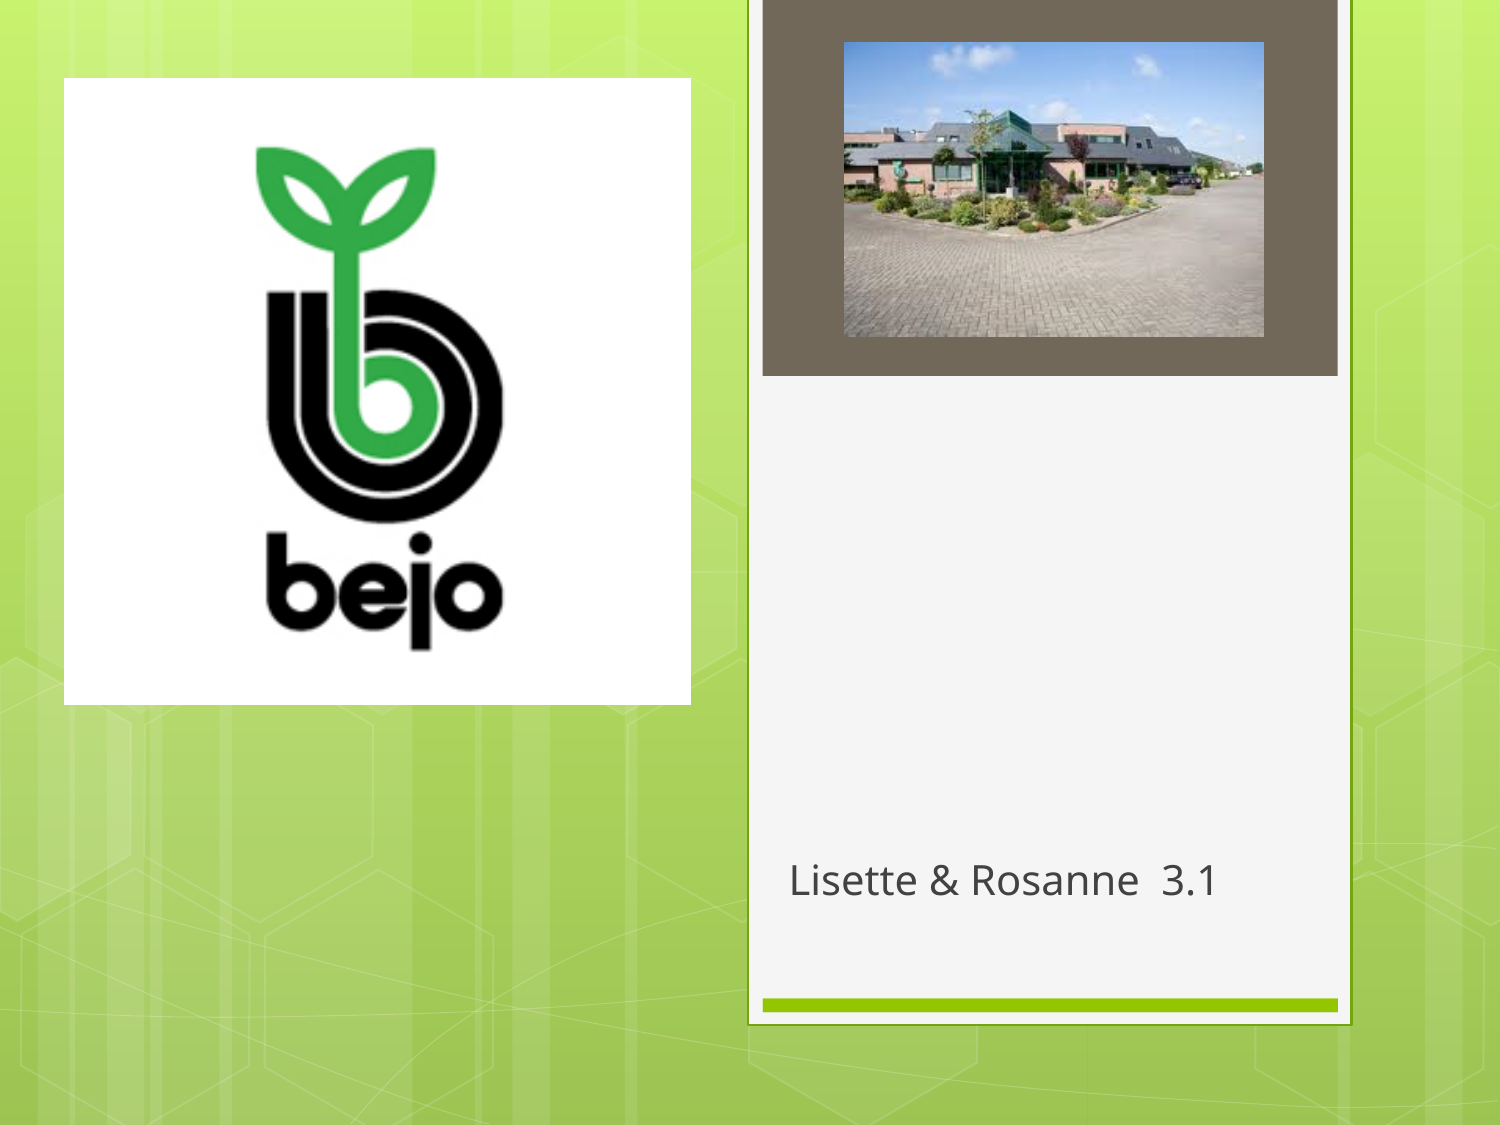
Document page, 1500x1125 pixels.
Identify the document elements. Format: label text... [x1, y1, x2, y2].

subtitle Lisette & Rosanne 3.1 [773, 846, 1317, 944]
picture [64, 77, 692, 705]
picture [844, 42, 1264, 337]
